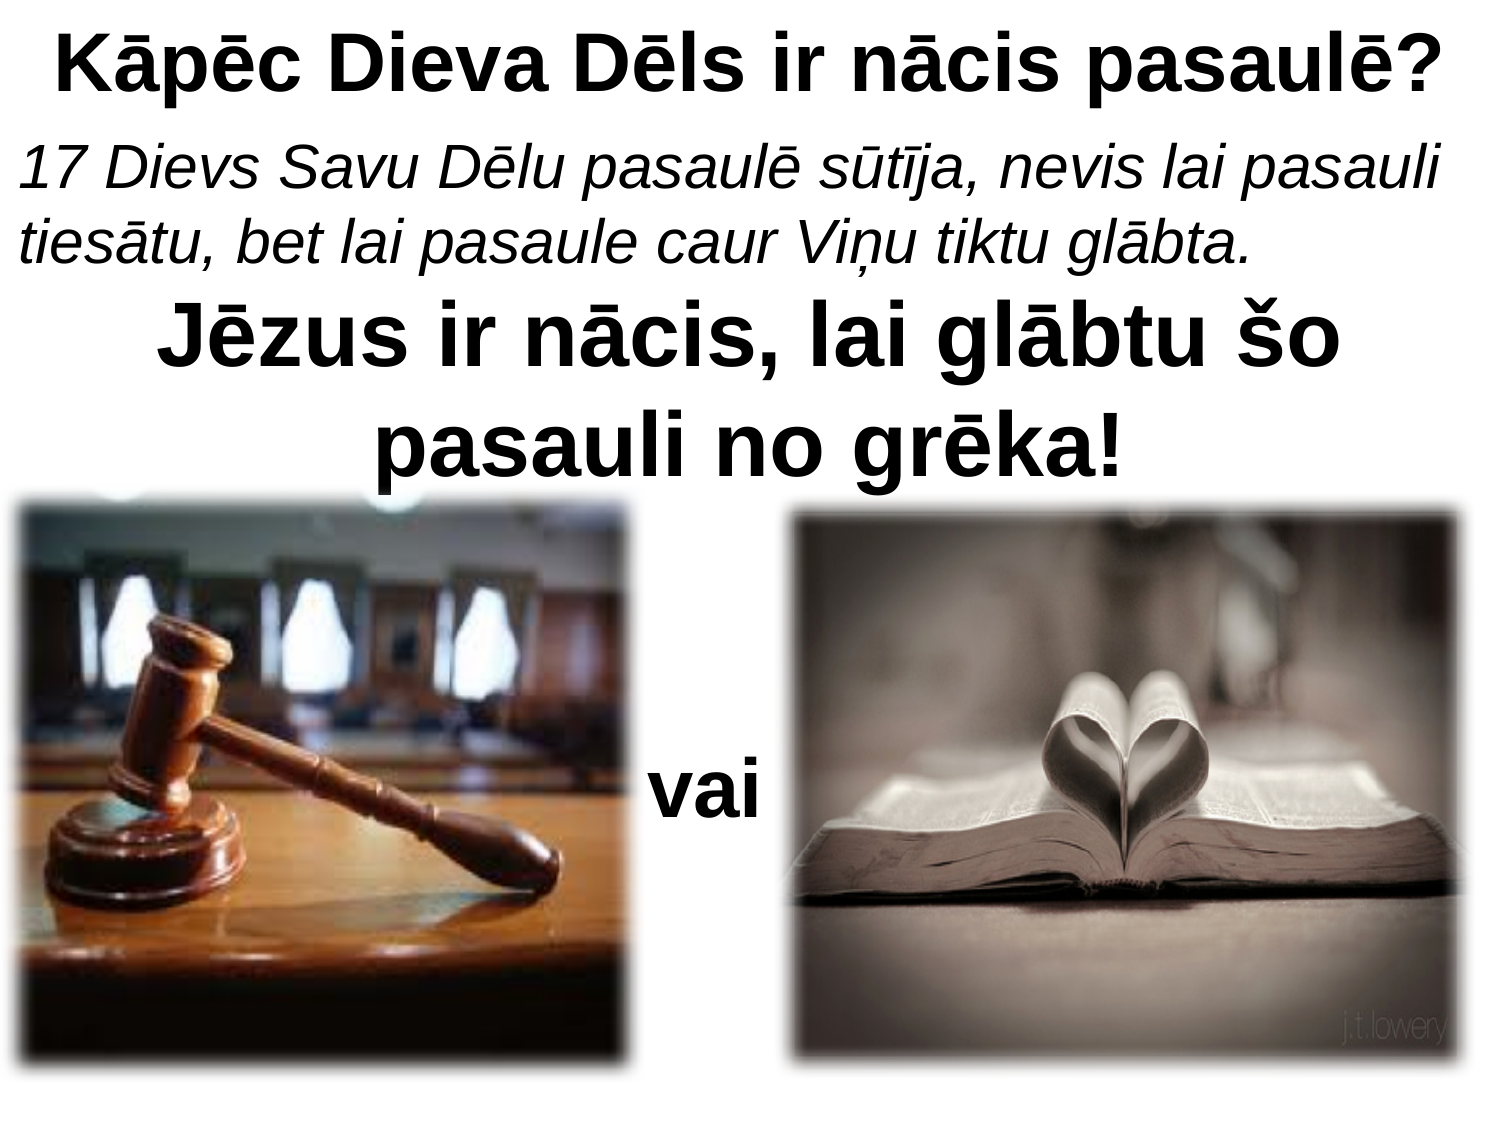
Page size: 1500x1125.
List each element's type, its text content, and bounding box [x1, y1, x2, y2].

title Kāpēc Dieva Dēls ir nācis pasaulē? [0, 0, 1500, 117]
picture [0, 484, 645, 1083]
text_box Jēzus ir nācis, lai glābtu šo pasauli no grēka! [0, 267, 1500, 502]
list 17 Dievs Savu Dēlu pasaulē sūtīja, nevis lai pasauli tiesātu, bet lai pasaule caur Viņu tiktu glābta. [0, 117, 1500, 267]
picture [773, 491, 1476, 1079]
text_box vai [649, 726, 768, 842]
